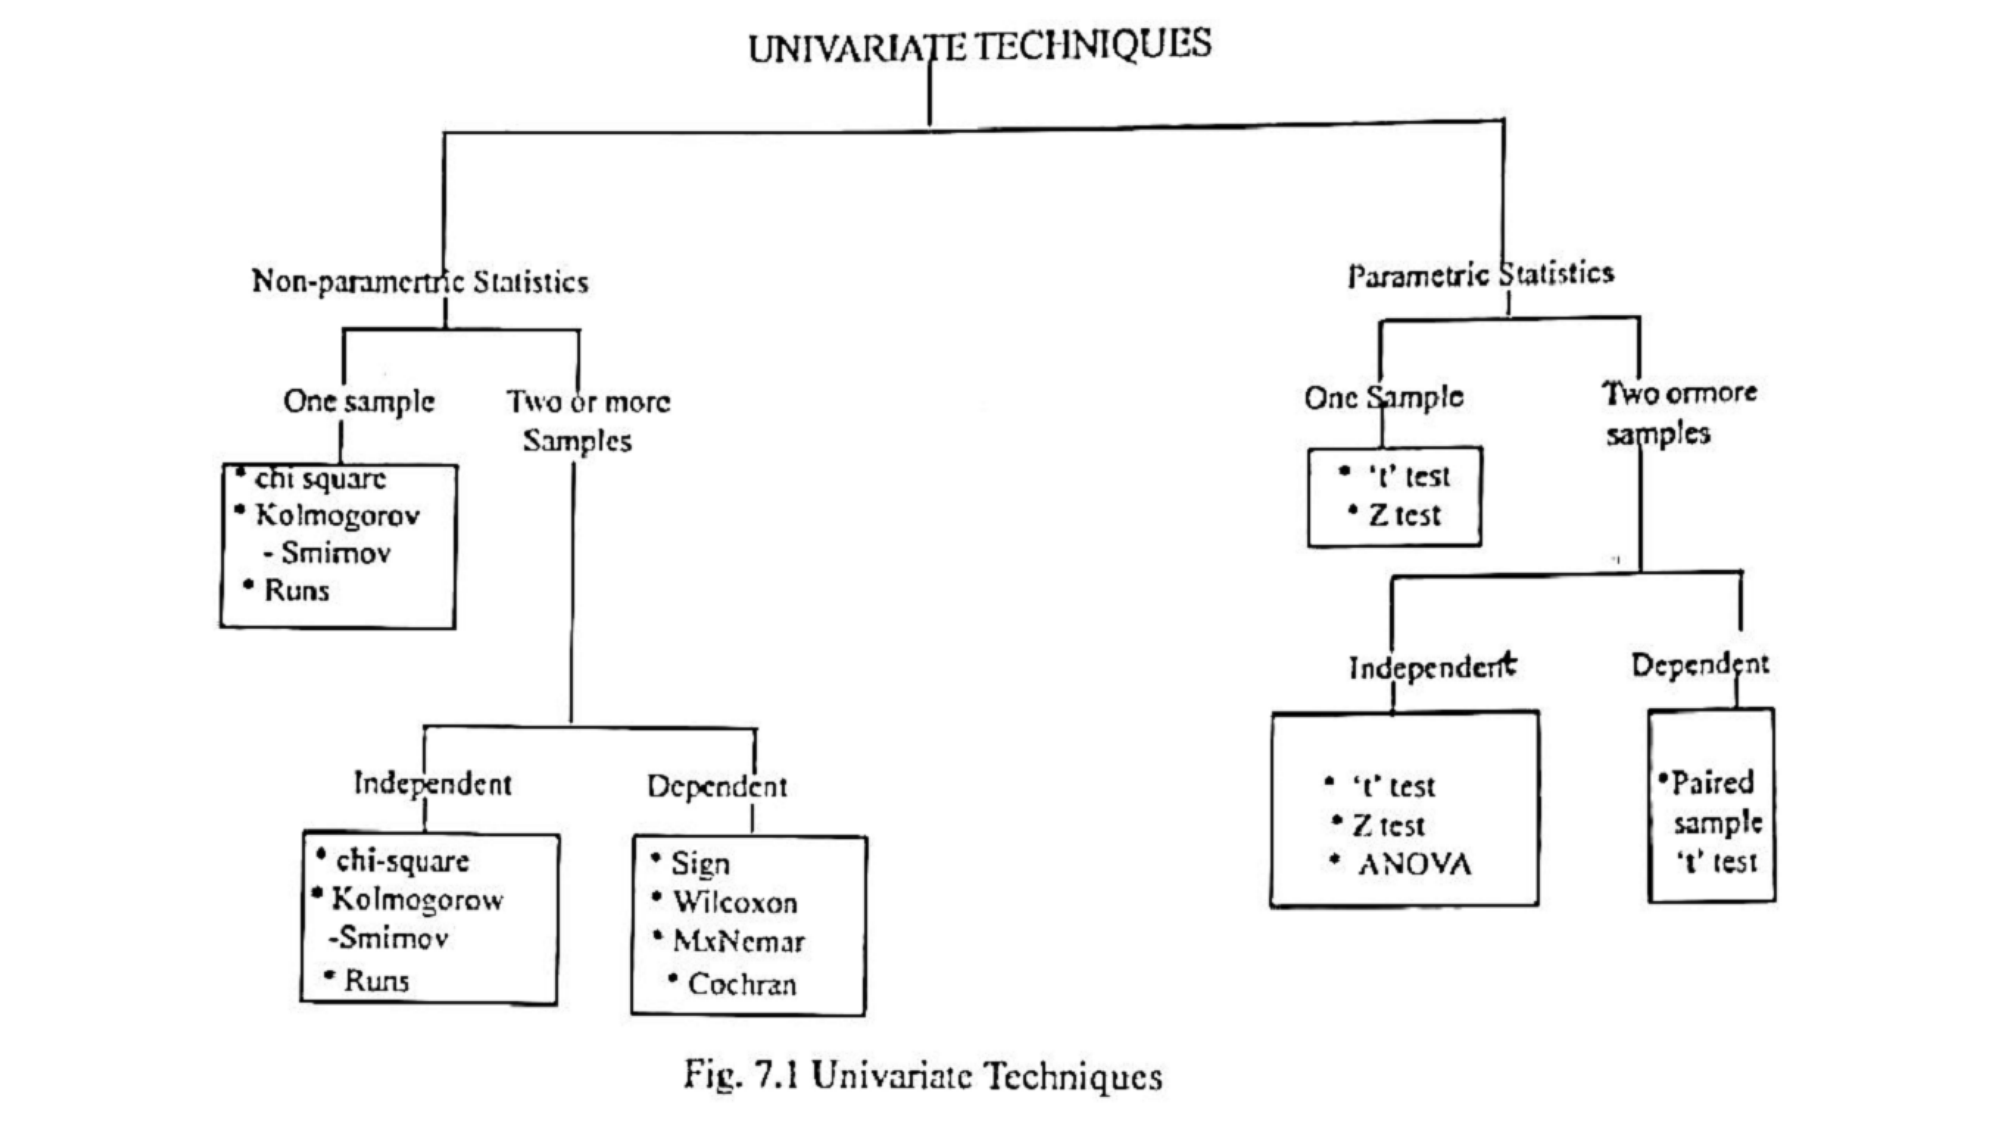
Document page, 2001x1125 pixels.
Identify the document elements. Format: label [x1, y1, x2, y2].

picture [161, 0, 1961, 1125]
